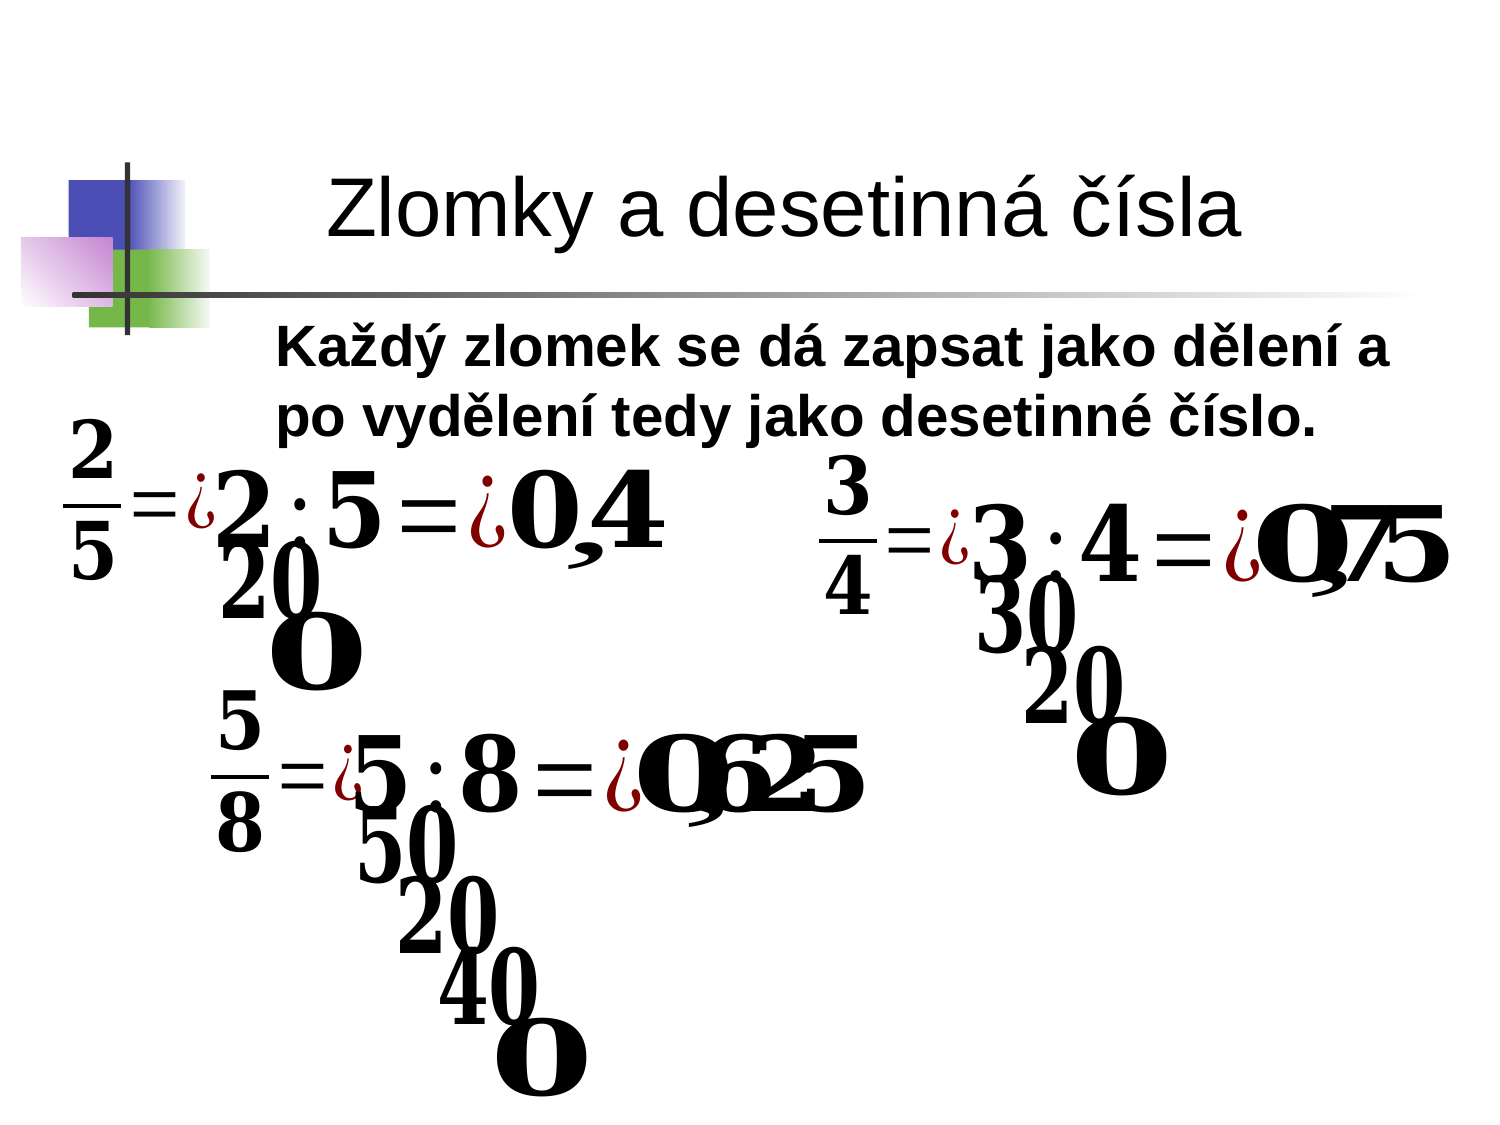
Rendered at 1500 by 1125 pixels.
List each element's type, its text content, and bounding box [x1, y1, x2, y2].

text_box Každý zlomek se dá zapsat jako dělení a po vydělení tedy jako desetinné číslo. [260, 318, 1407, 437]
text_box Zlomky a desetinná čísla [230, 146, 1338, 261]
